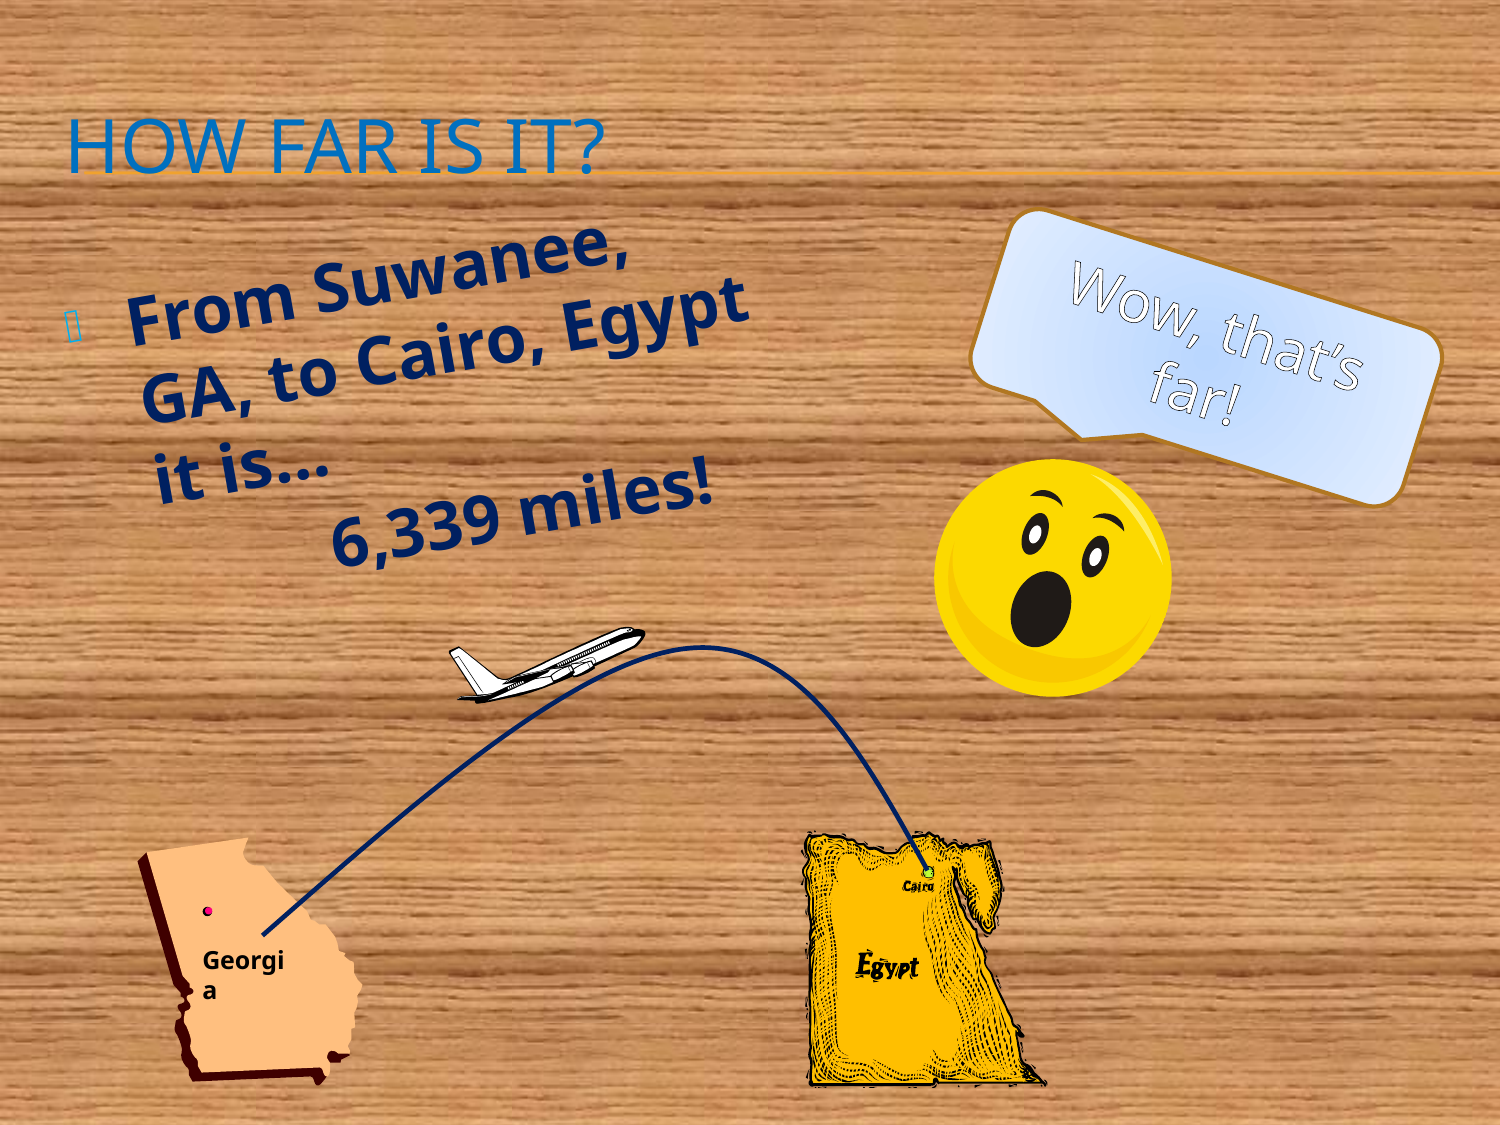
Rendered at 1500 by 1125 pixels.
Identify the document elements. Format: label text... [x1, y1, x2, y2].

title How far is it? [50, 75, 1475, 213]
picture [0, 0, 1500, 1125]
text_box Wow, that’s far! [968, 207, 1445, 509]
list From Suwanee, GA, to Cairo, Egypt it is… 6,339 miles! [43, 161, 822, 655]
text_box [368, 646, 902, 925]
